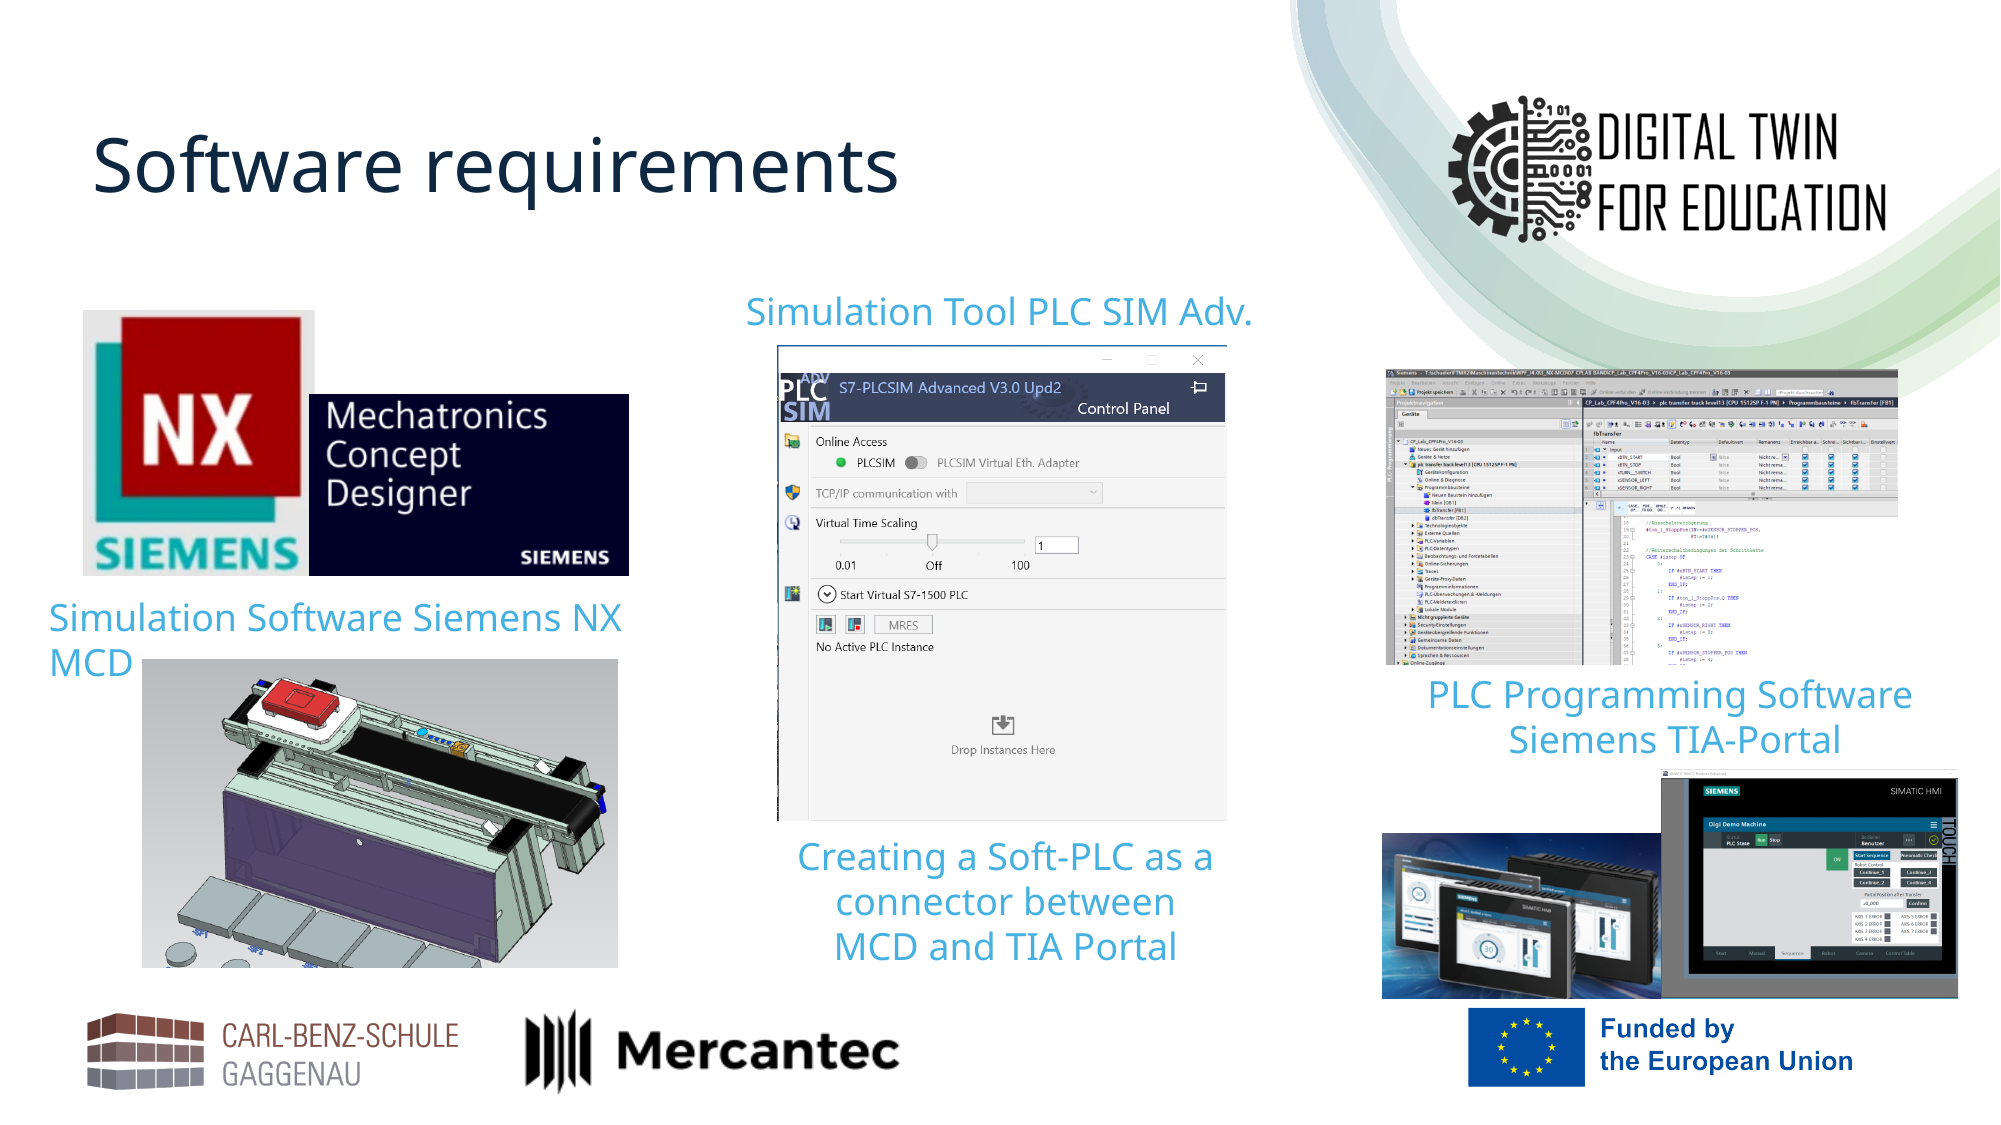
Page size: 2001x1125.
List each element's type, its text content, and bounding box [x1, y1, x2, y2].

text_box PLC Programming Software Siemens TIA-Portal [1350, 663, 2000, 769]
text_box Simulation Tool PLC SIM Adv. [675, 280, 1325, 356]
text_box Simulation Software Siemens NX MCD [34, 586, 684, 692]
title Software requirements [77, 59, 1373, 278]
picture [142, 658, 619, 968]
picture [1463, 1003, 1882, 1092]
picture [82, 309, 629, 576]
picture [776, 345, 1227, 822]
picture [52, 991, 937, 1110]
picture [1385, 368, 1899, 665]
picture [1381, 768, 1959, 999]
text_box Creating a Soft-PLC as a connector between MCD and TIA Portal [505, 825, 1506, 976]
picture [1442, 88, 1904, 249]
